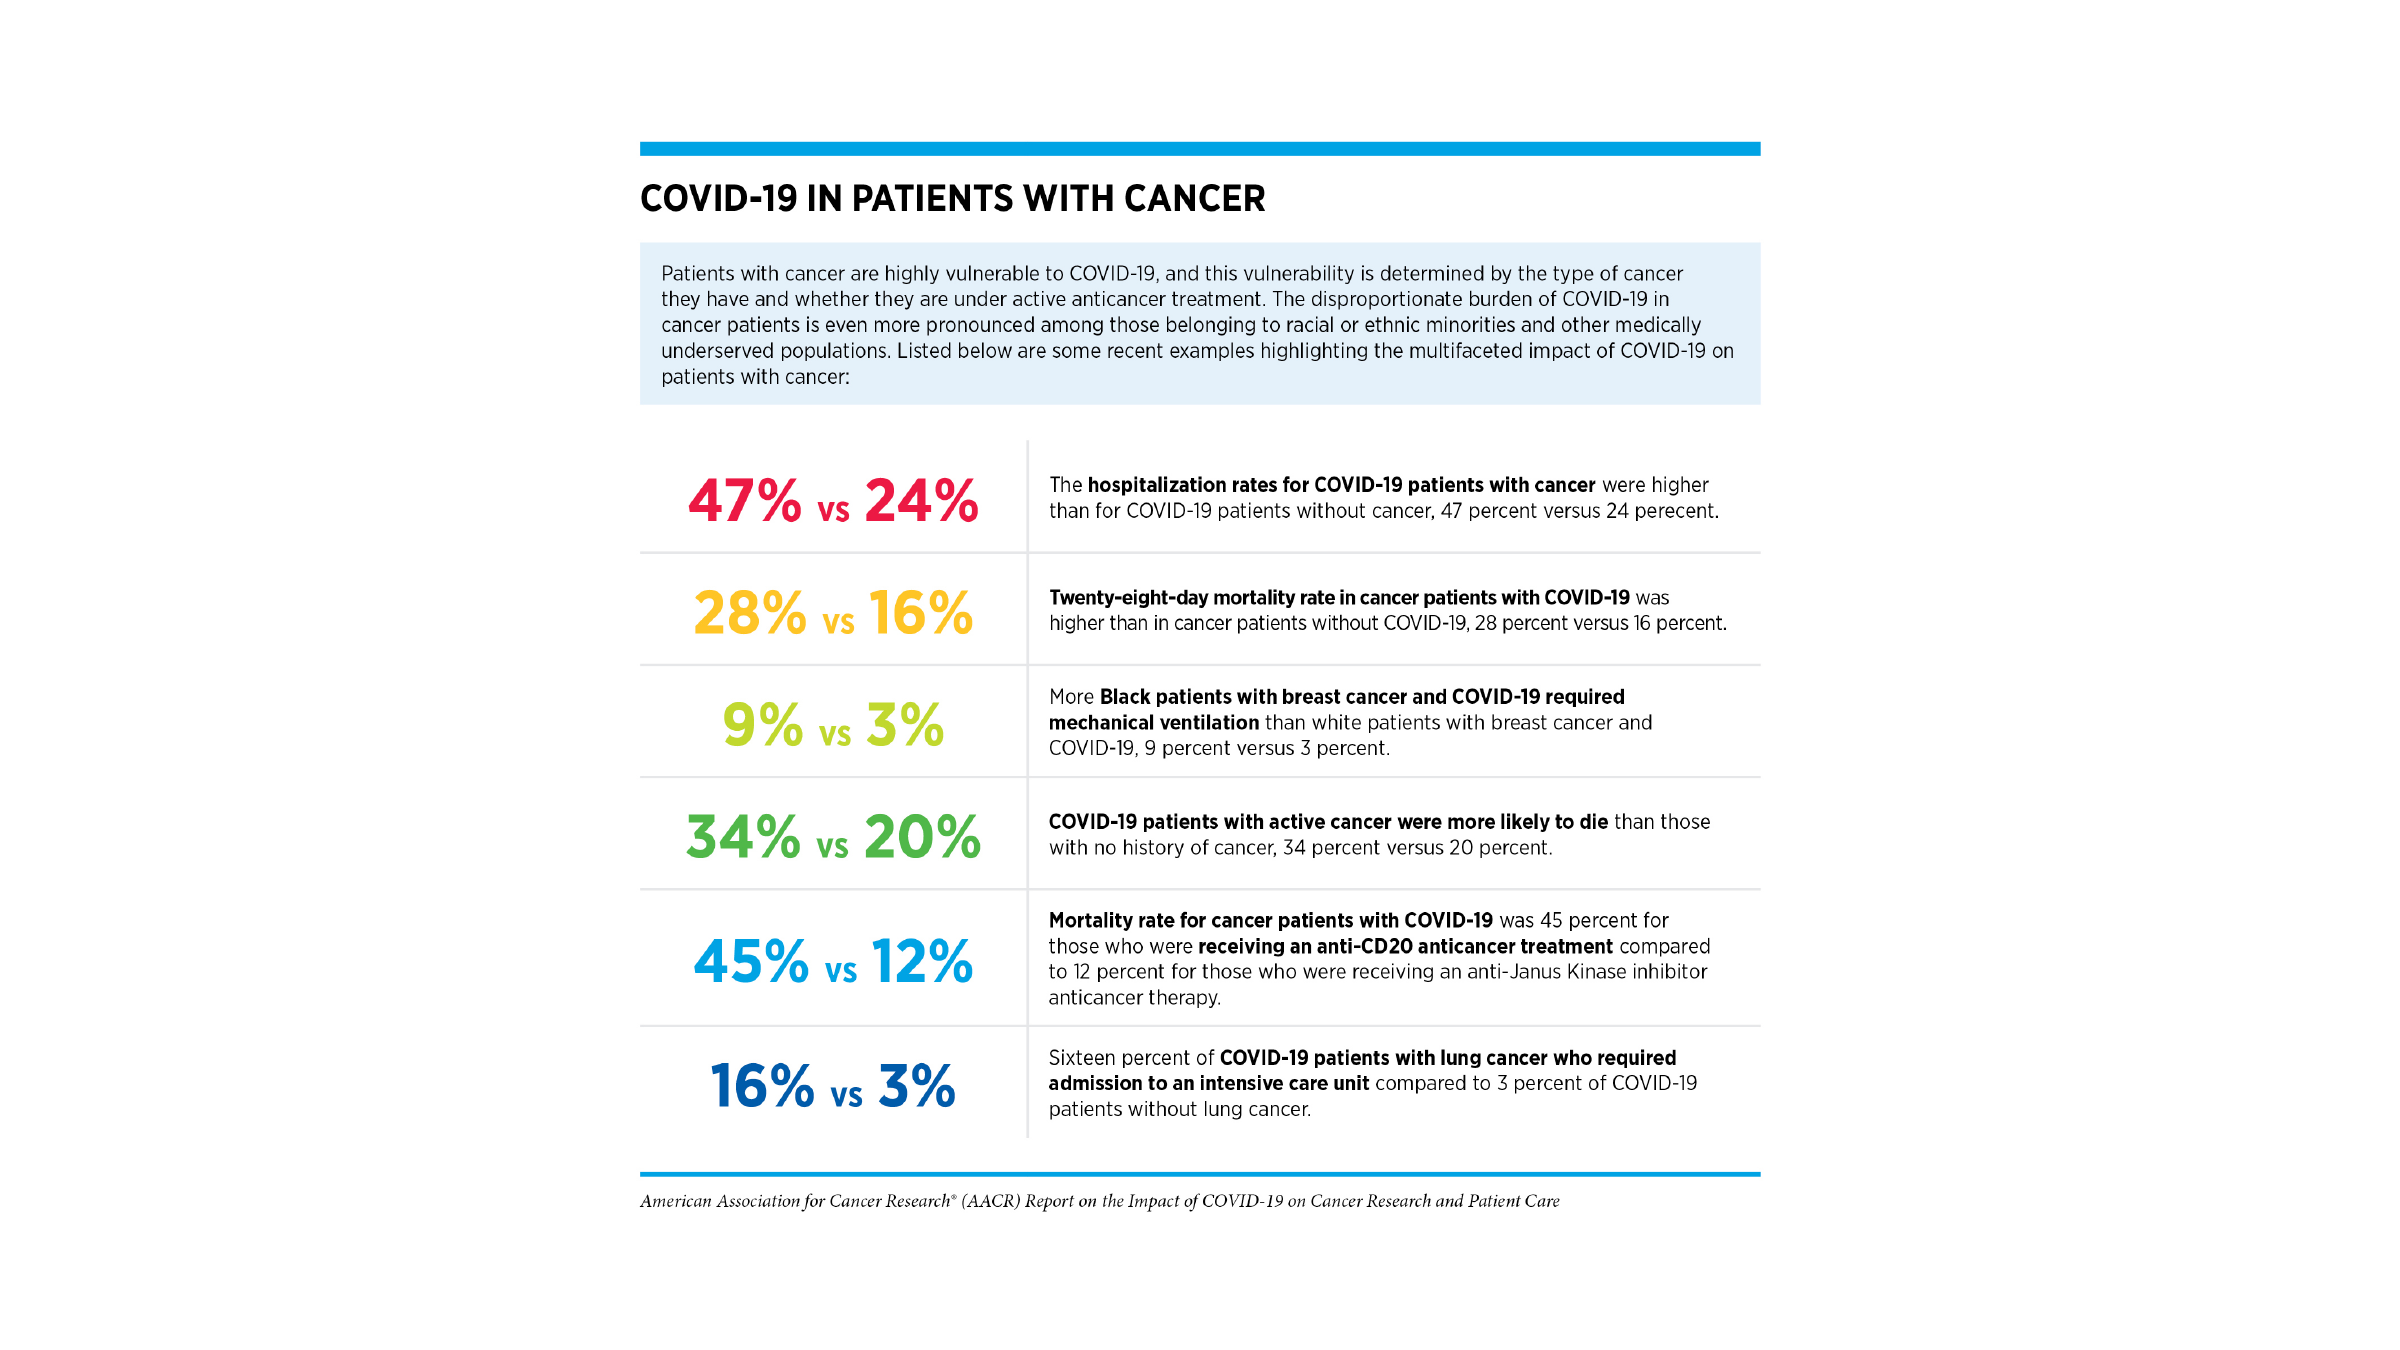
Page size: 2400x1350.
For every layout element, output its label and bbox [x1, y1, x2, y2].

picture [622, 126, 1778, 1224]
